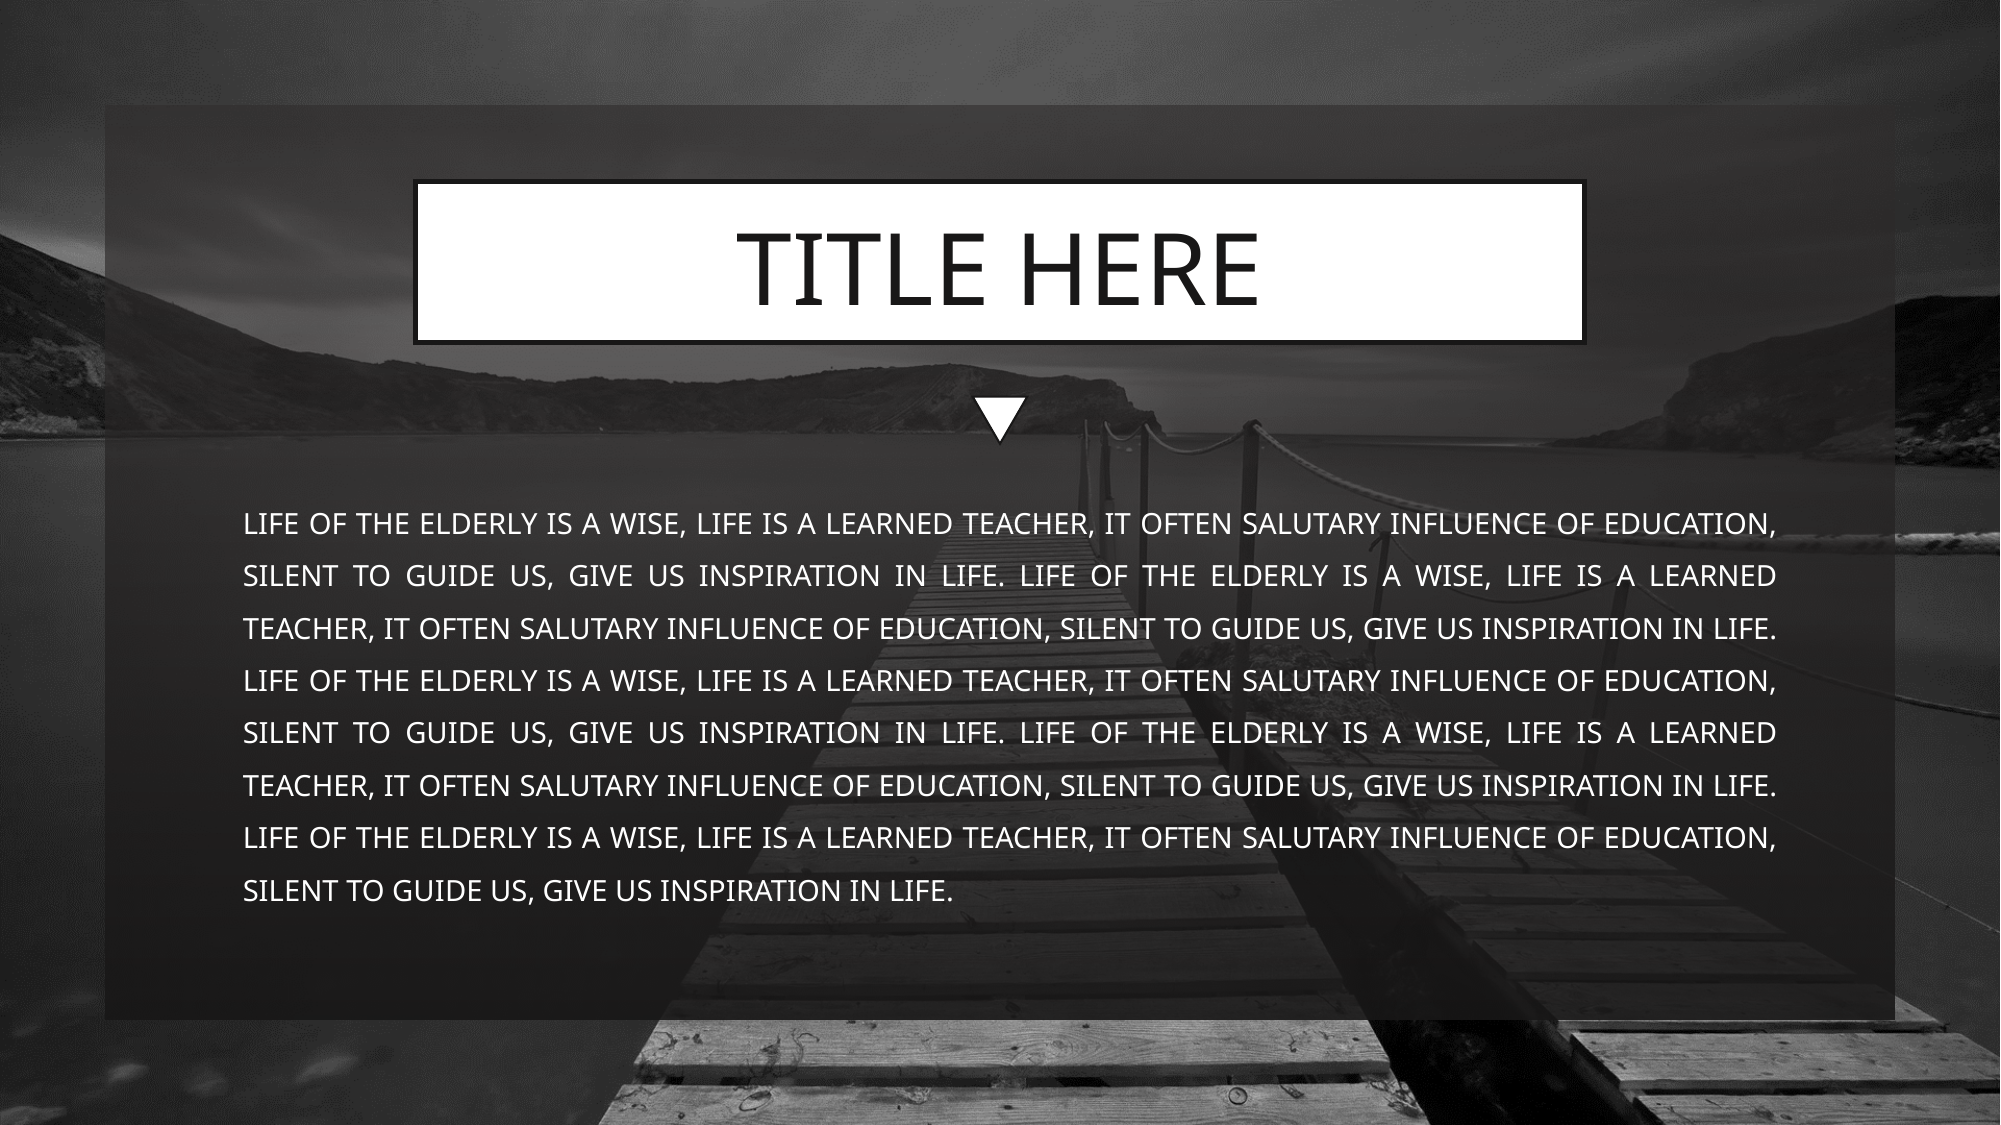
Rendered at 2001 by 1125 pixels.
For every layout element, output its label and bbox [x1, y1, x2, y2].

text_box [415, 181, 1585, 343]
picture [0, 0, 2000, 1125]
